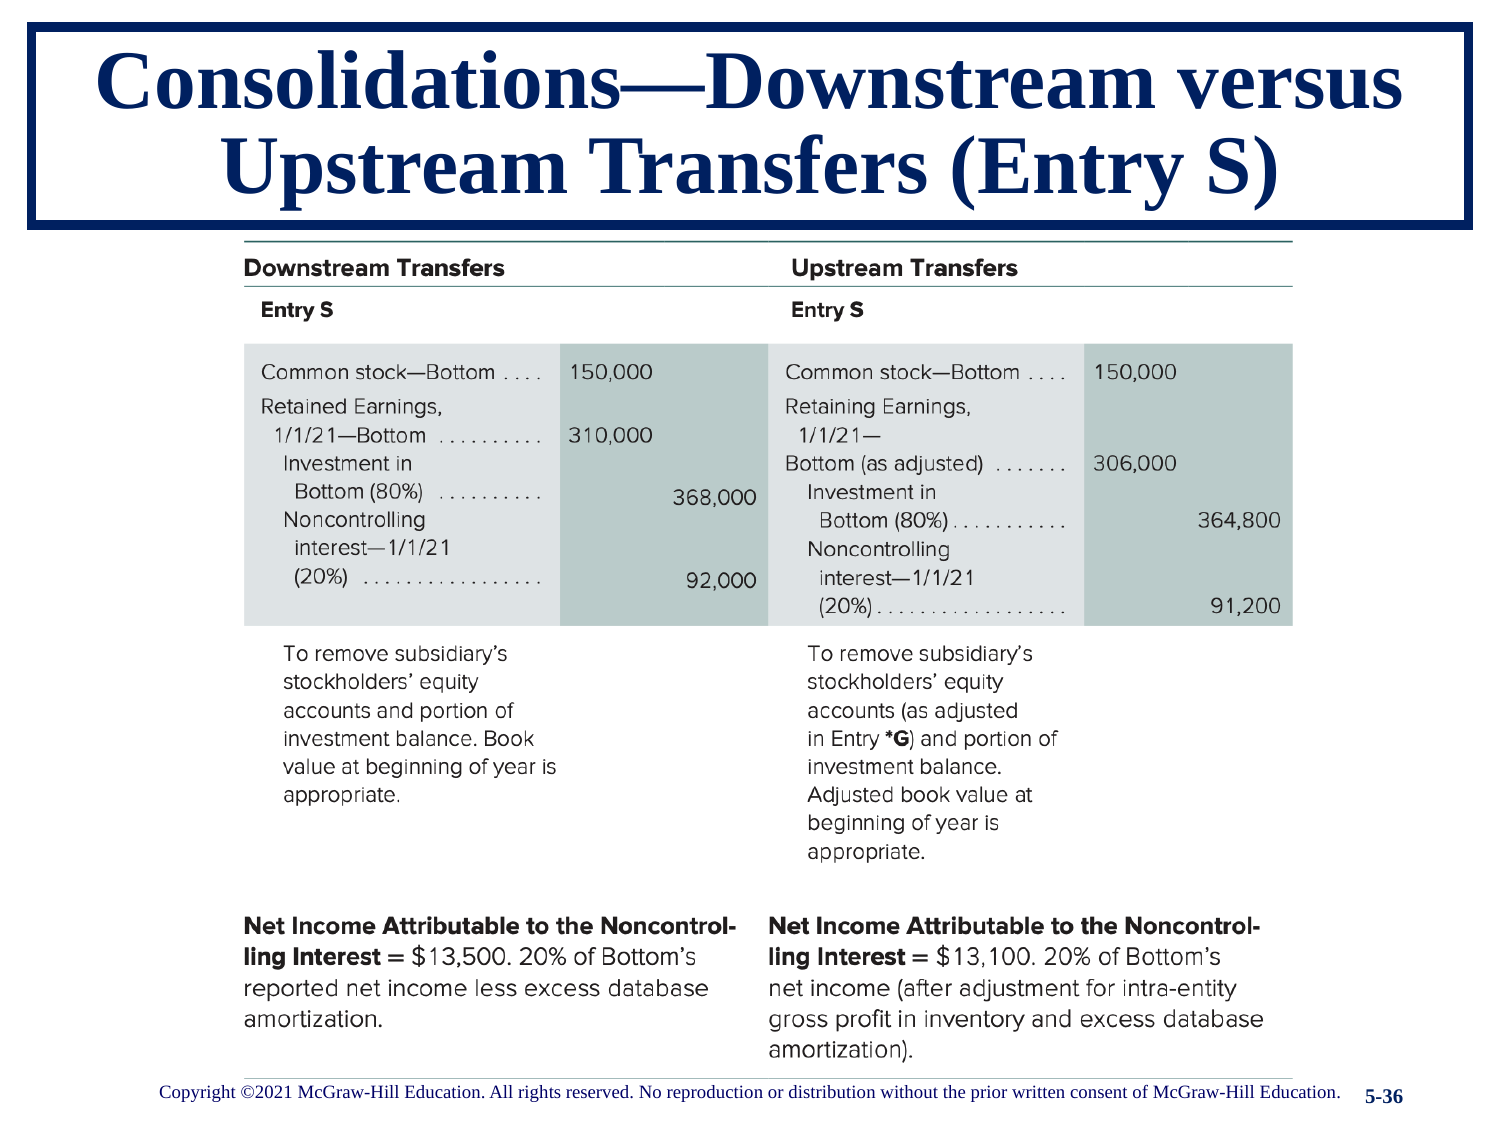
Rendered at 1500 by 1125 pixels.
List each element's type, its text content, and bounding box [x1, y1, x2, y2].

slide_number 5-36 [1350, 1074, 1438, 1125]
title Consolidations—Downstream versus Upstream Transfers (Entry S) [27, 22, 1473, 230]
picture [237, 237, 1301, 1079]
text_box Copyright ©2021 McGraw-Hill Education. All rights reserved. No reproduction or distribution without the prior written consent of McGraw-Hill Education. [76, 1072, 1424, 1110]
